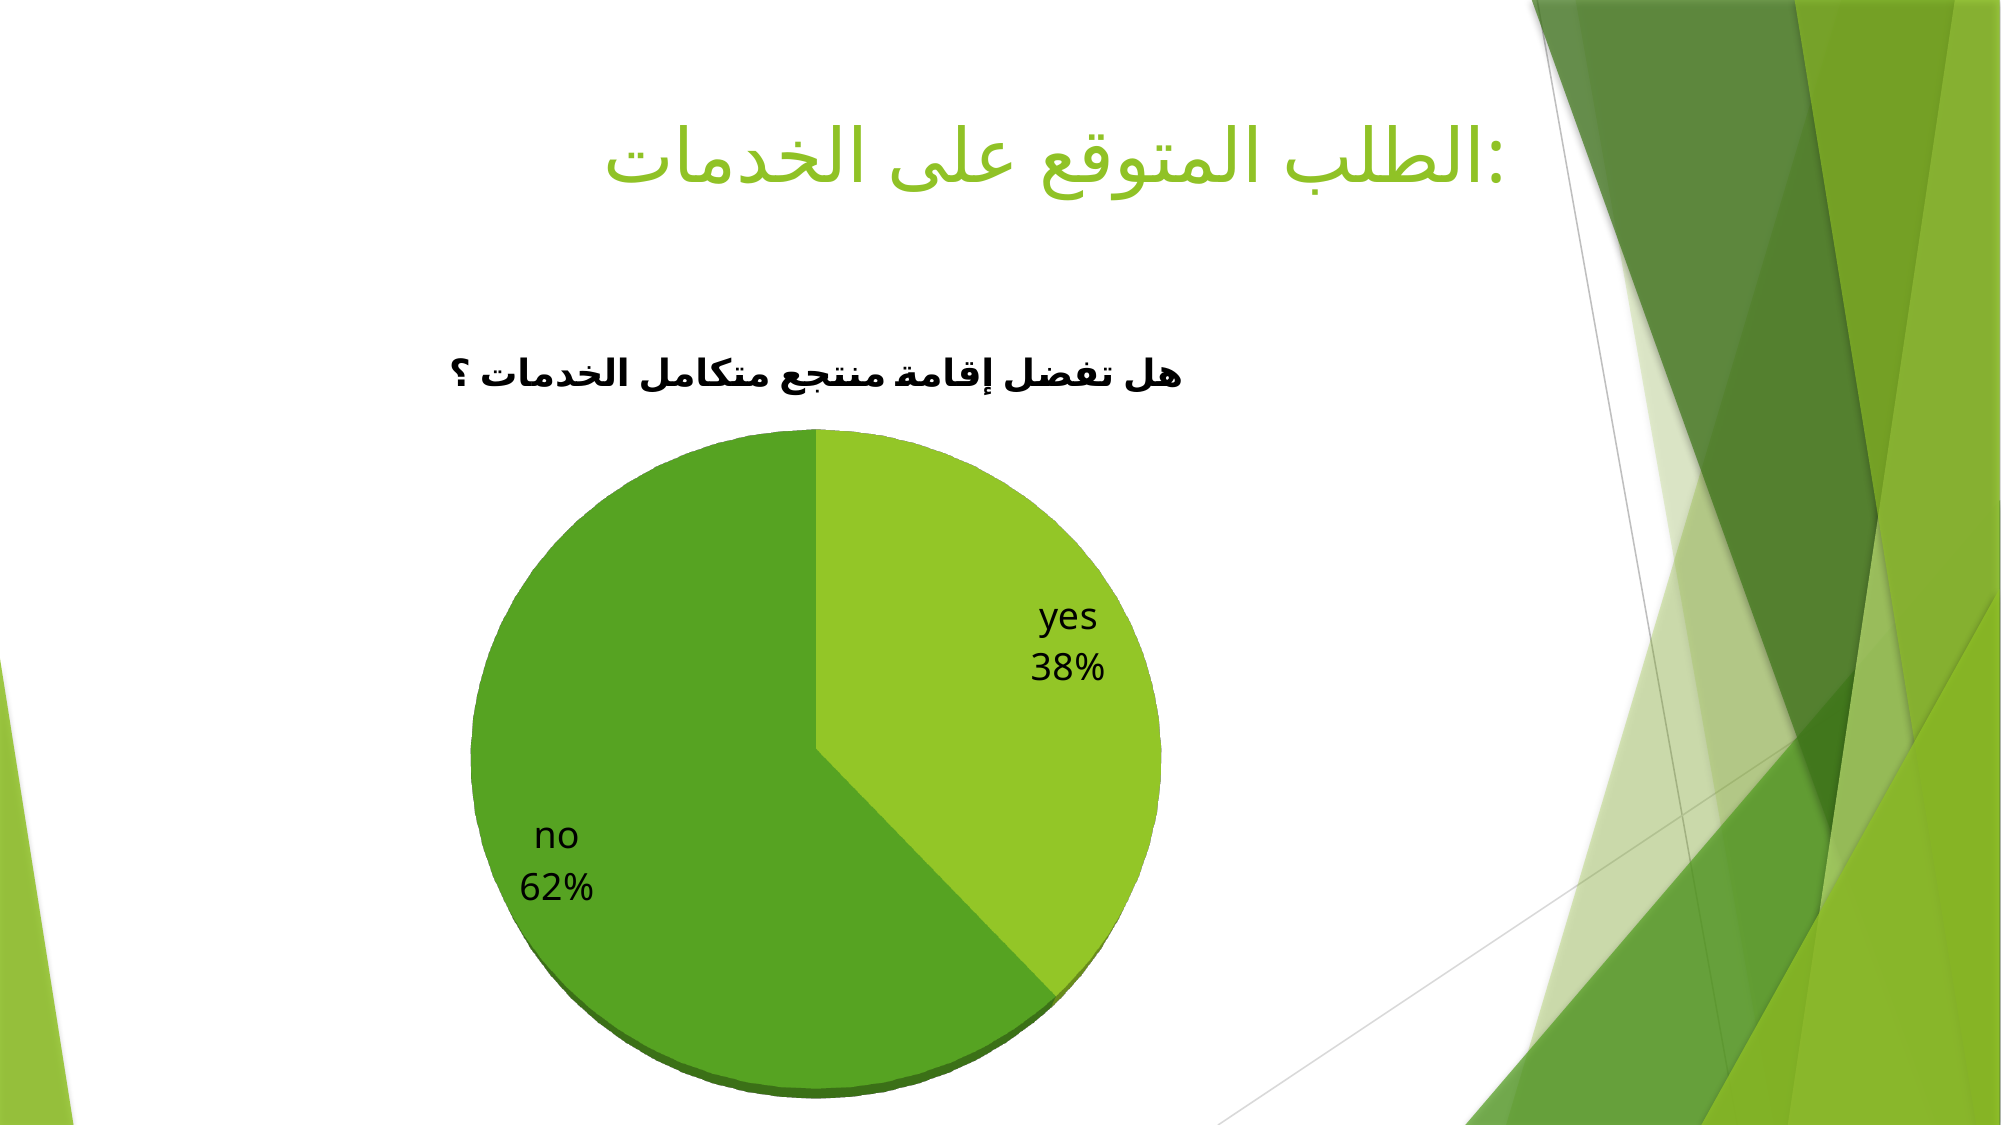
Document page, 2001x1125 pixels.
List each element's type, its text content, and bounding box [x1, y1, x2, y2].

title الطلب المتوقع على الخدمات: [111, 99, 1522, 316]
chart [110, 316, 1522, 1116]
